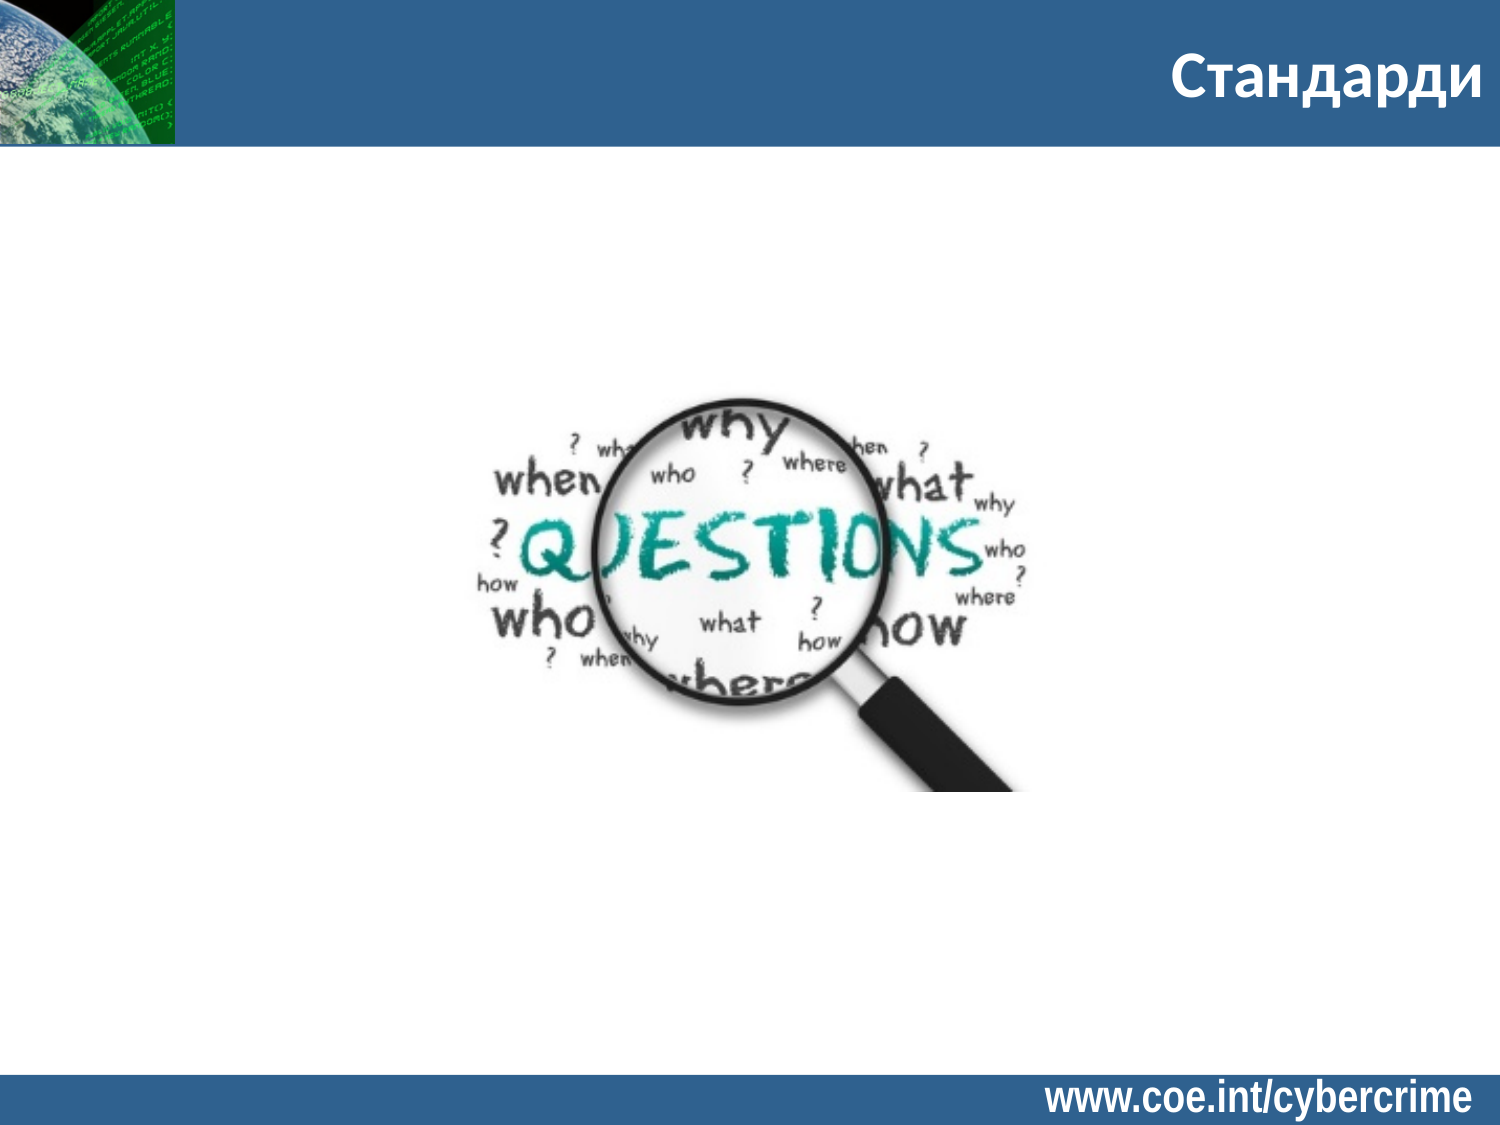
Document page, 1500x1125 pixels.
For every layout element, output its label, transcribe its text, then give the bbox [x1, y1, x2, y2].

text_box Стандарди [177, 0, 1500, 149]
picture [443, 332, 1057, 793]
text_box www.coe.int/cybercrime [1030, 1059, 1500, 1125]
picture [0, 0, 175, 144]
text_box [0, 1073, 1030, 1125]
